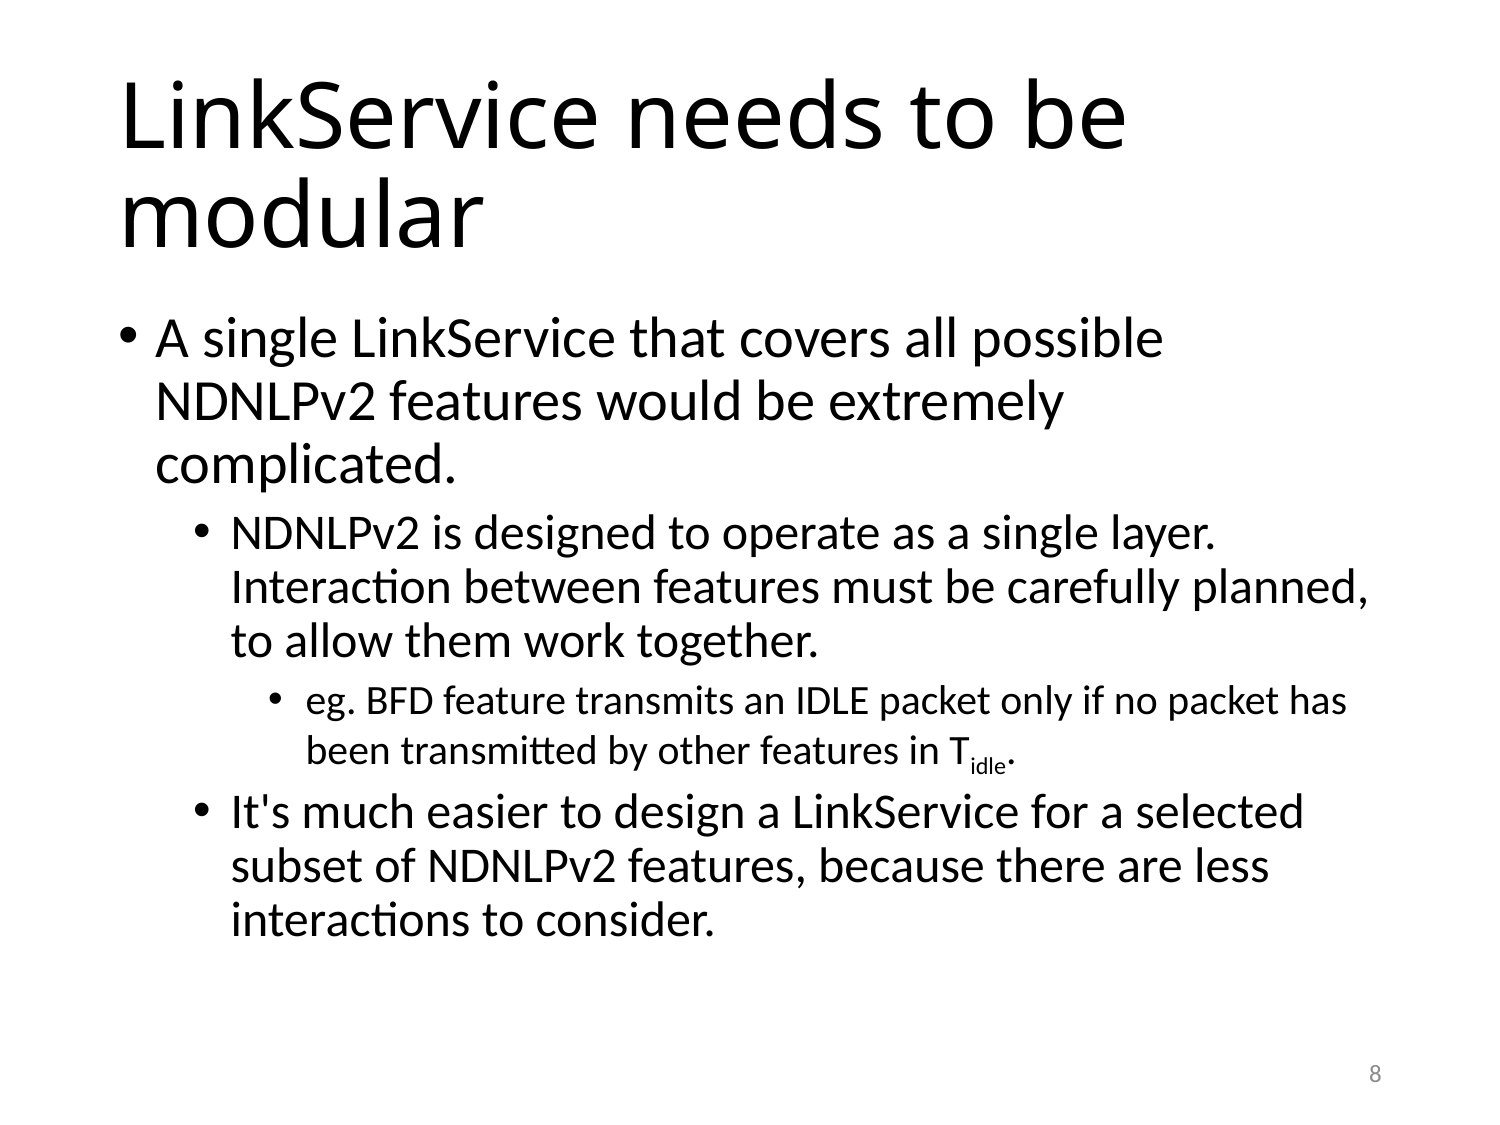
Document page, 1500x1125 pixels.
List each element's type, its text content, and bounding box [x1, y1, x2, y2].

list A single LinkService that covers all possible NDNLPv2 features would be extremely complicated. NDNLPv2 is designed to operate as a single layer. Interaction between features must be carefully planned, to allow them work together. eg. BFD feature transmits an IDLE packet only if no packet has been transmitted by other features in Tidle. It's much easier to design a LinkService for a selected subset of NDNLPv2 features, because there are less interactions to consider. [103, 299, 1397, 1014]
title LinkService needs to be modular [103, 59, 1397, 278]
slide_number 8 [1059, 1042, 1397, 1103]
